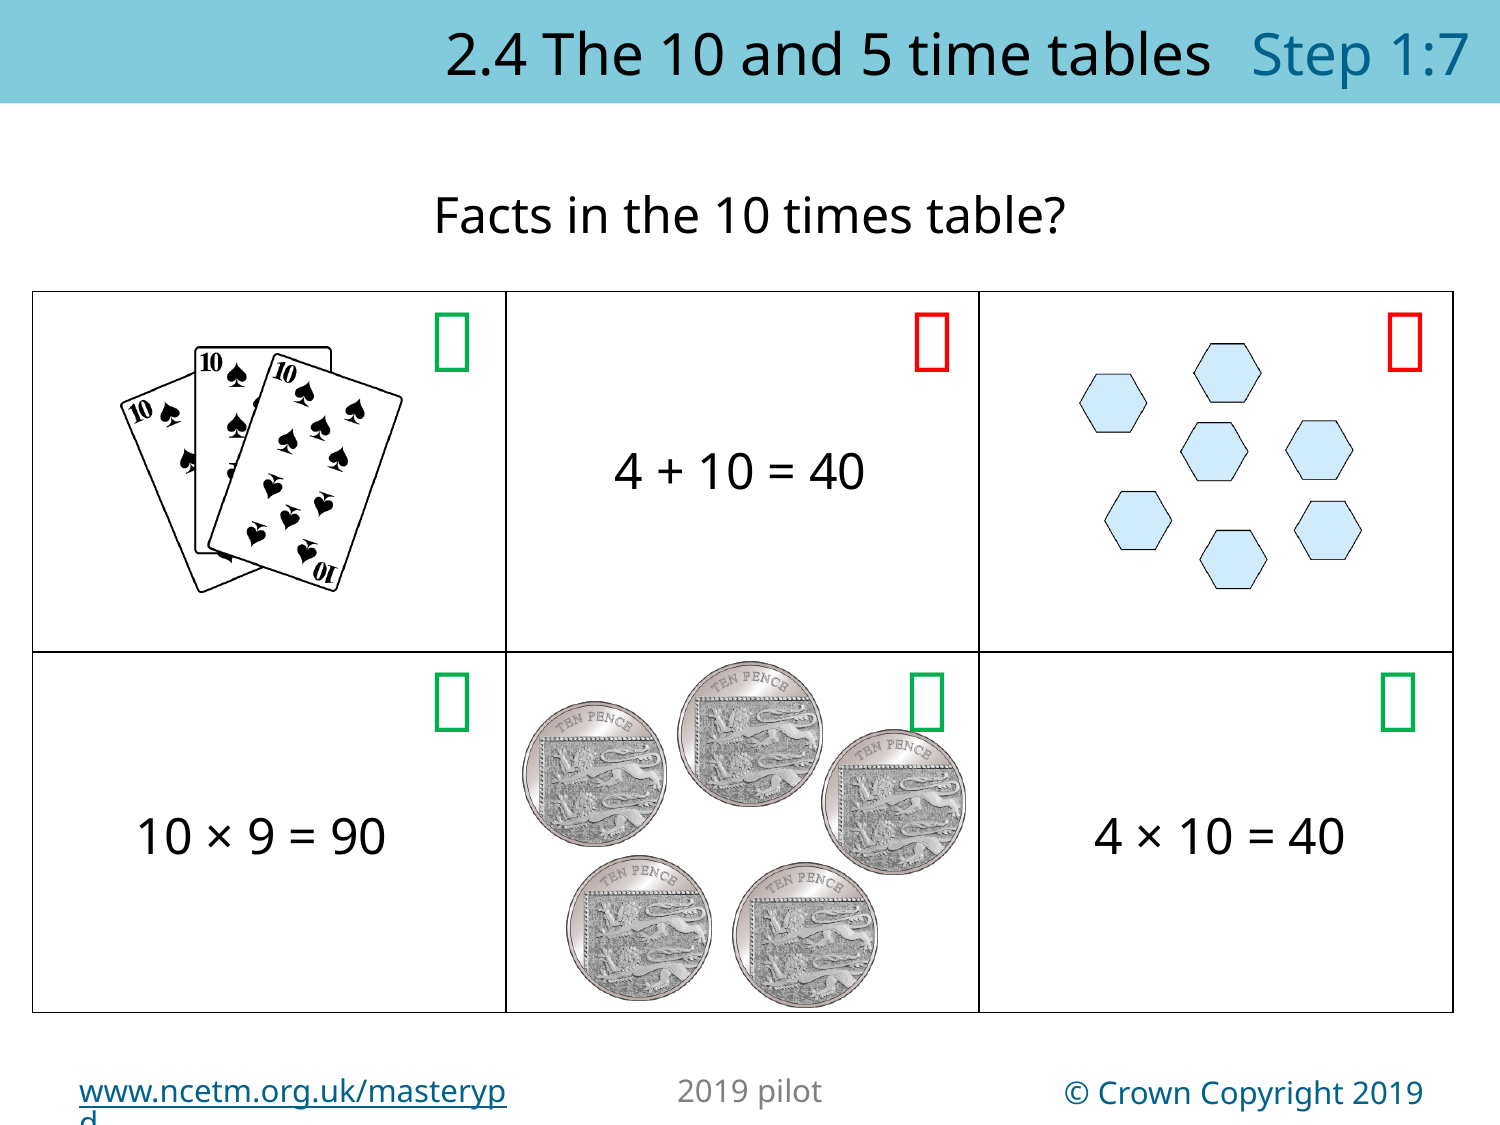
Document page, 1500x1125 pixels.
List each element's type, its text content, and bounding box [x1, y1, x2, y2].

text_box 10 × 9 = 90 [120, 796, 403, 872]
picture [1078, 343, 1362, 596]
text_box  [412, 281, 493, 397]
text_box  [887, 641, 968, 665]
text_box 4 × 10 = 40 [1079, 796, 1361, 872]
text_box  [892, 281, 973, 397]
table_header [507, 292, 978, 651]
picture [119, 345, 404, 594]
table_header [33, 292, 505, 651]
text_box  [1358, 641, 1439, 757]
list 2.4 The 10 and 5 time tables Step 1:7 [0, 0, 1500, 104]
text_box Facts in the 10 times table? [418, 176, 1082, 252]
text_box  [1364, 281, 1446, 397]
table_header [980, 292, 1452, 651]
table_cell [507, 653, 887, 1012]
table_cell [33, 653, 505, 1012]
text_box 4 + 10 = 40 [599, 431, 882, 507]
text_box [521, 661, 966, 1008]
text_box  [412, 641, 493, 757]
table_cell [980, 653, 1452, 1012]
table_cell [967, 653, 978, 1012]
